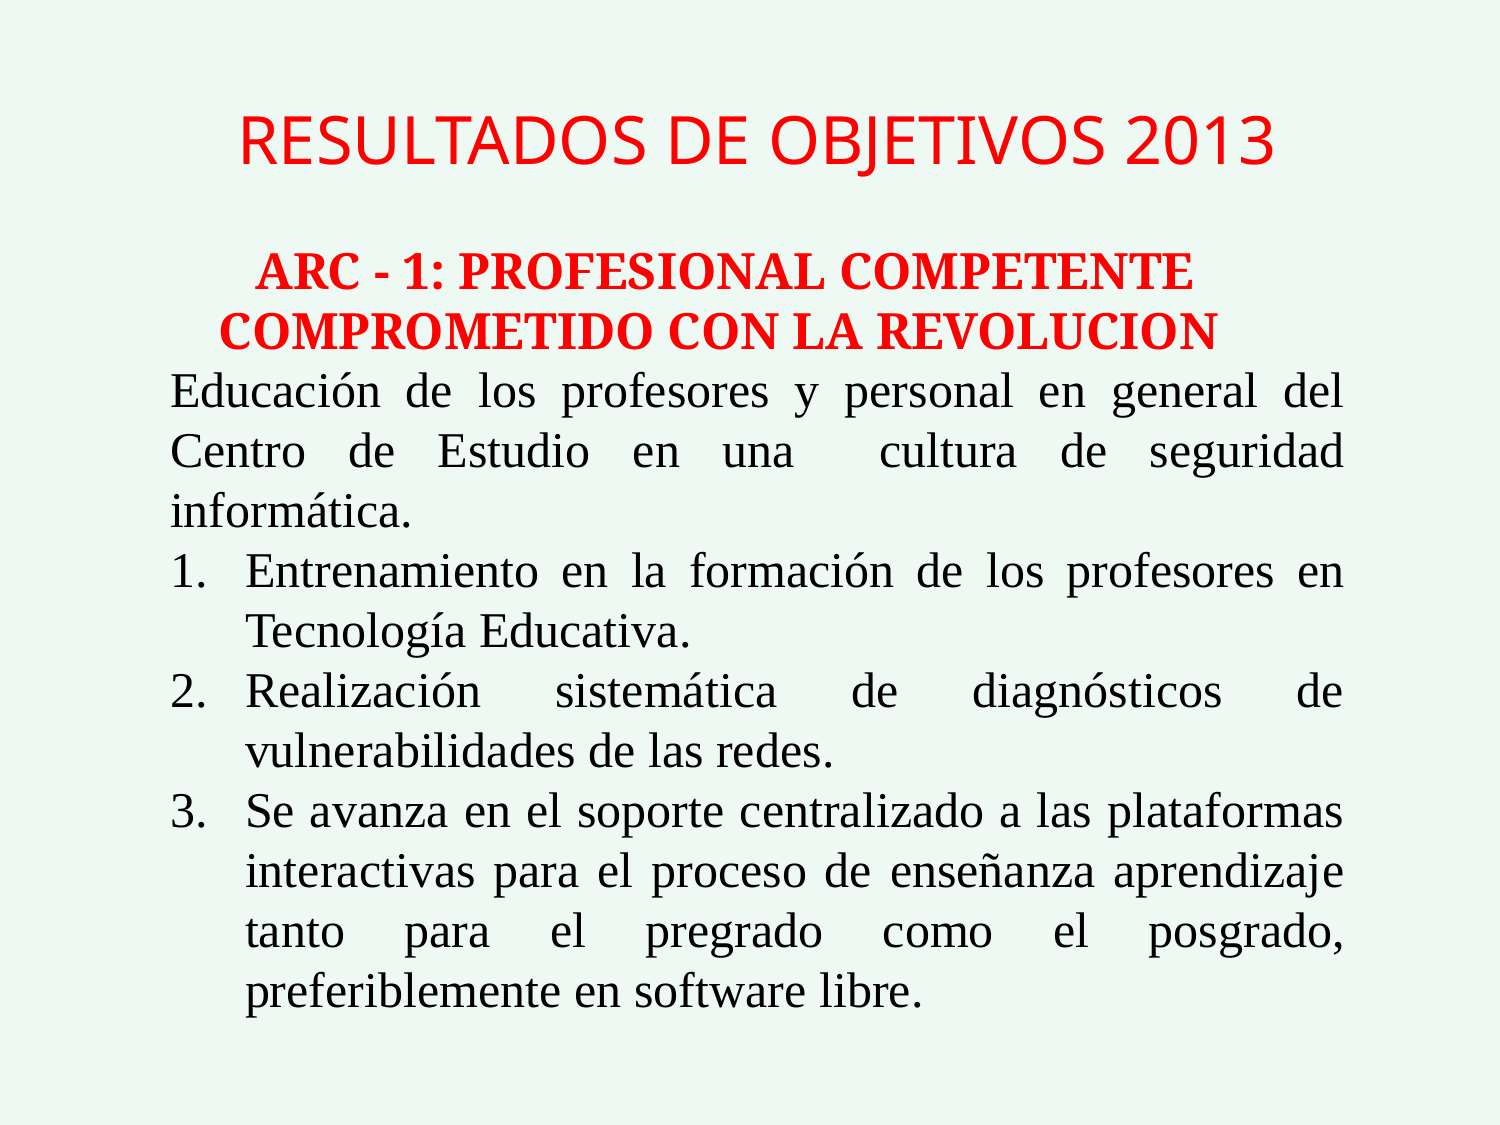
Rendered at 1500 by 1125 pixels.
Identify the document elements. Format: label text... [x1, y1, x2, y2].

text_box RESULTADOS DE OBJETIVOS 2013 [196, 90, 1319, 186]
text_box Educación de los profesores y personal en general del Centro de Estudio en una cultura de seguridad informática. Entrenamiento en la formación de los profesores en Tecnología Educativa. Realización sistemática de diagnósticos de vulnerabilidades de las redes. Se avanza en el soporte centralizado a las plataformas interactivas para el proceso de enseñanza aprendizaje tanto para el pregrado como el posgrado, preferiblemente en software libre. [155, 349, 1360, 1085]
title ARC - 1: PROFESIONAL COMPETENTE COMPROMETIDO CON LA REVOLUCION [87, 208, 1363, 441]
